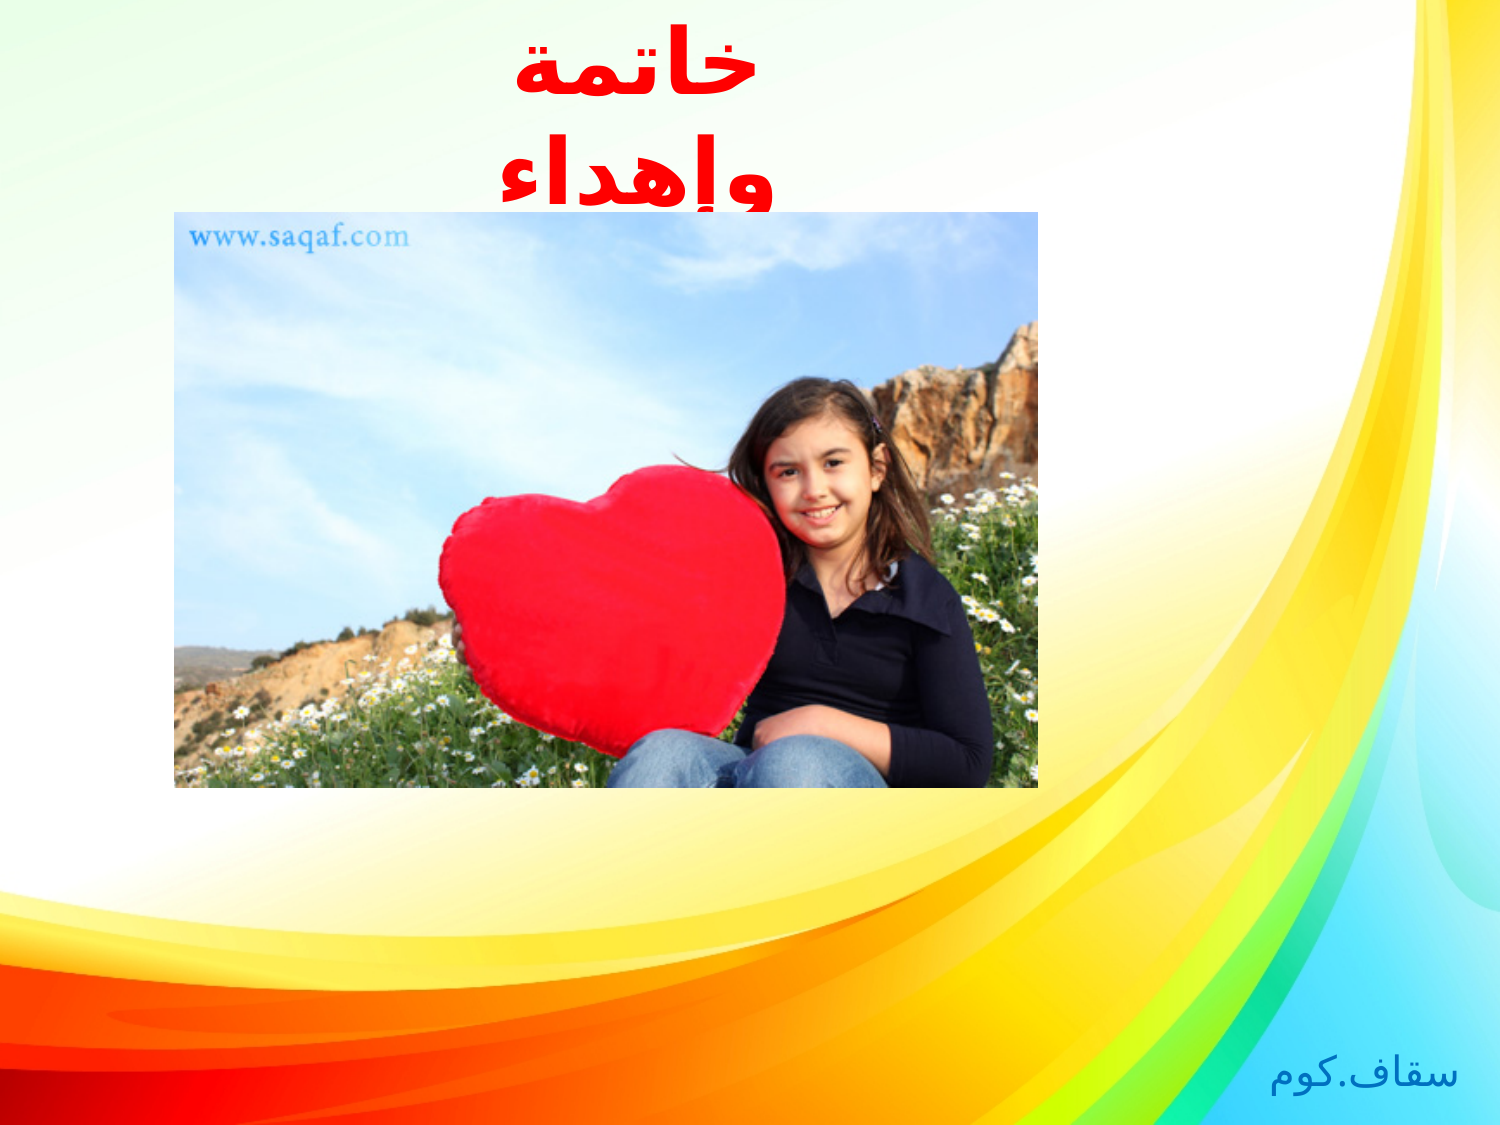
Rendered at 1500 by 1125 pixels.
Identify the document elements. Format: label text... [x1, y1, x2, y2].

picture [0, 0, 1500, 1125]
text_box خاتمة وإهداء [399, 0, 875, 210]
